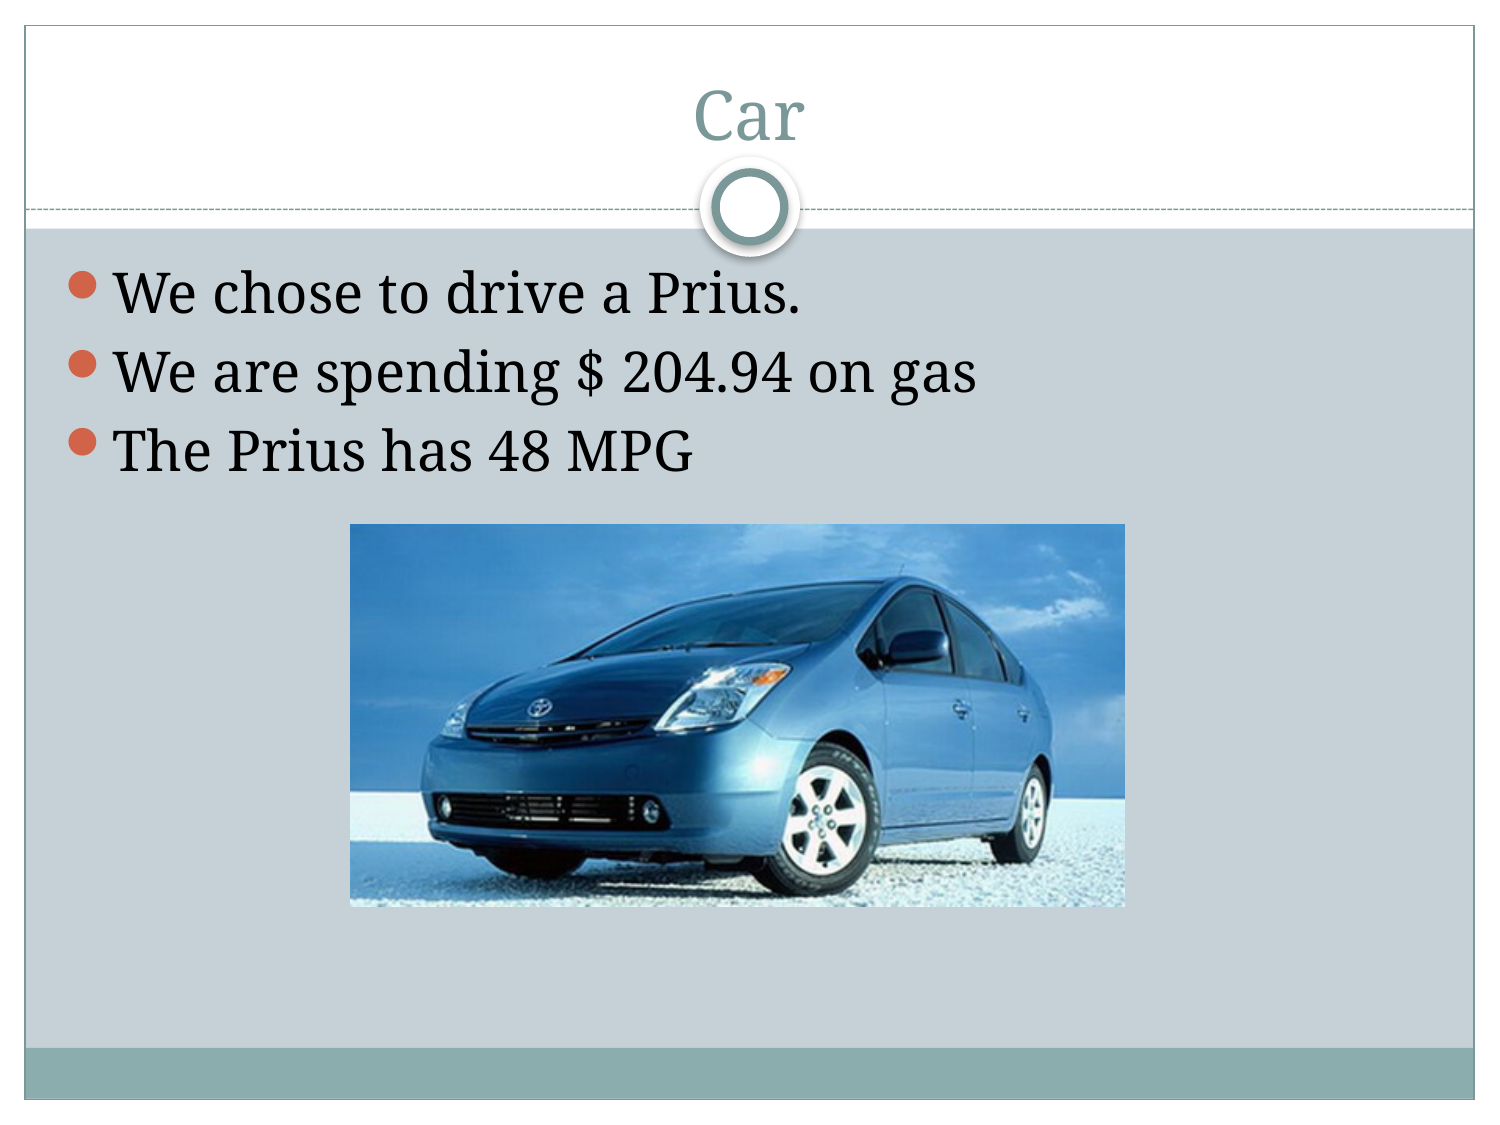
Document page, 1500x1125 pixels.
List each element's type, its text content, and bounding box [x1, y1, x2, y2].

title Car [49, 37, 1450, 163]
picture [349, 524, 1126, 907]
list We chose to drive a Prius. We are spending $ 204.94 on gas The Prius has 48 MPG [49, 249, 1450, 1005]
